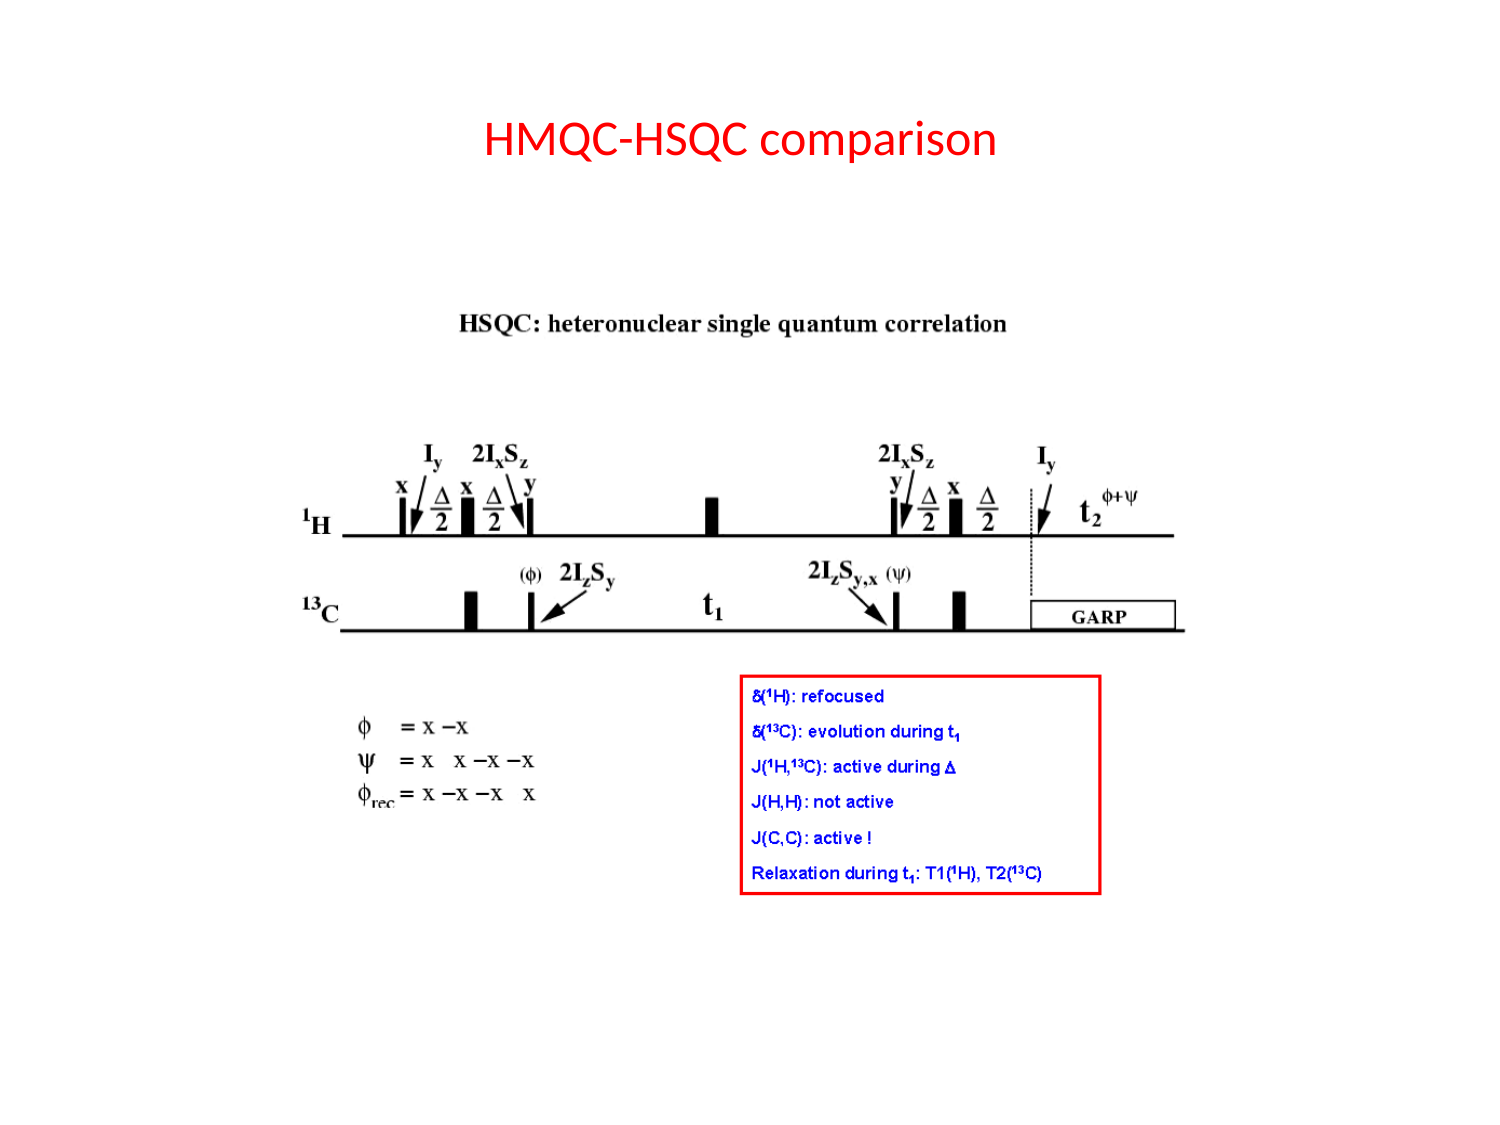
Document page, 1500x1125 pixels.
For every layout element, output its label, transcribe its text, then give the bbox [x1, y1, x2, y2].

text_box HMQC-HSQC comparison [265, 85, 1217, 185]
picture [229, 290, 1271, 942]
